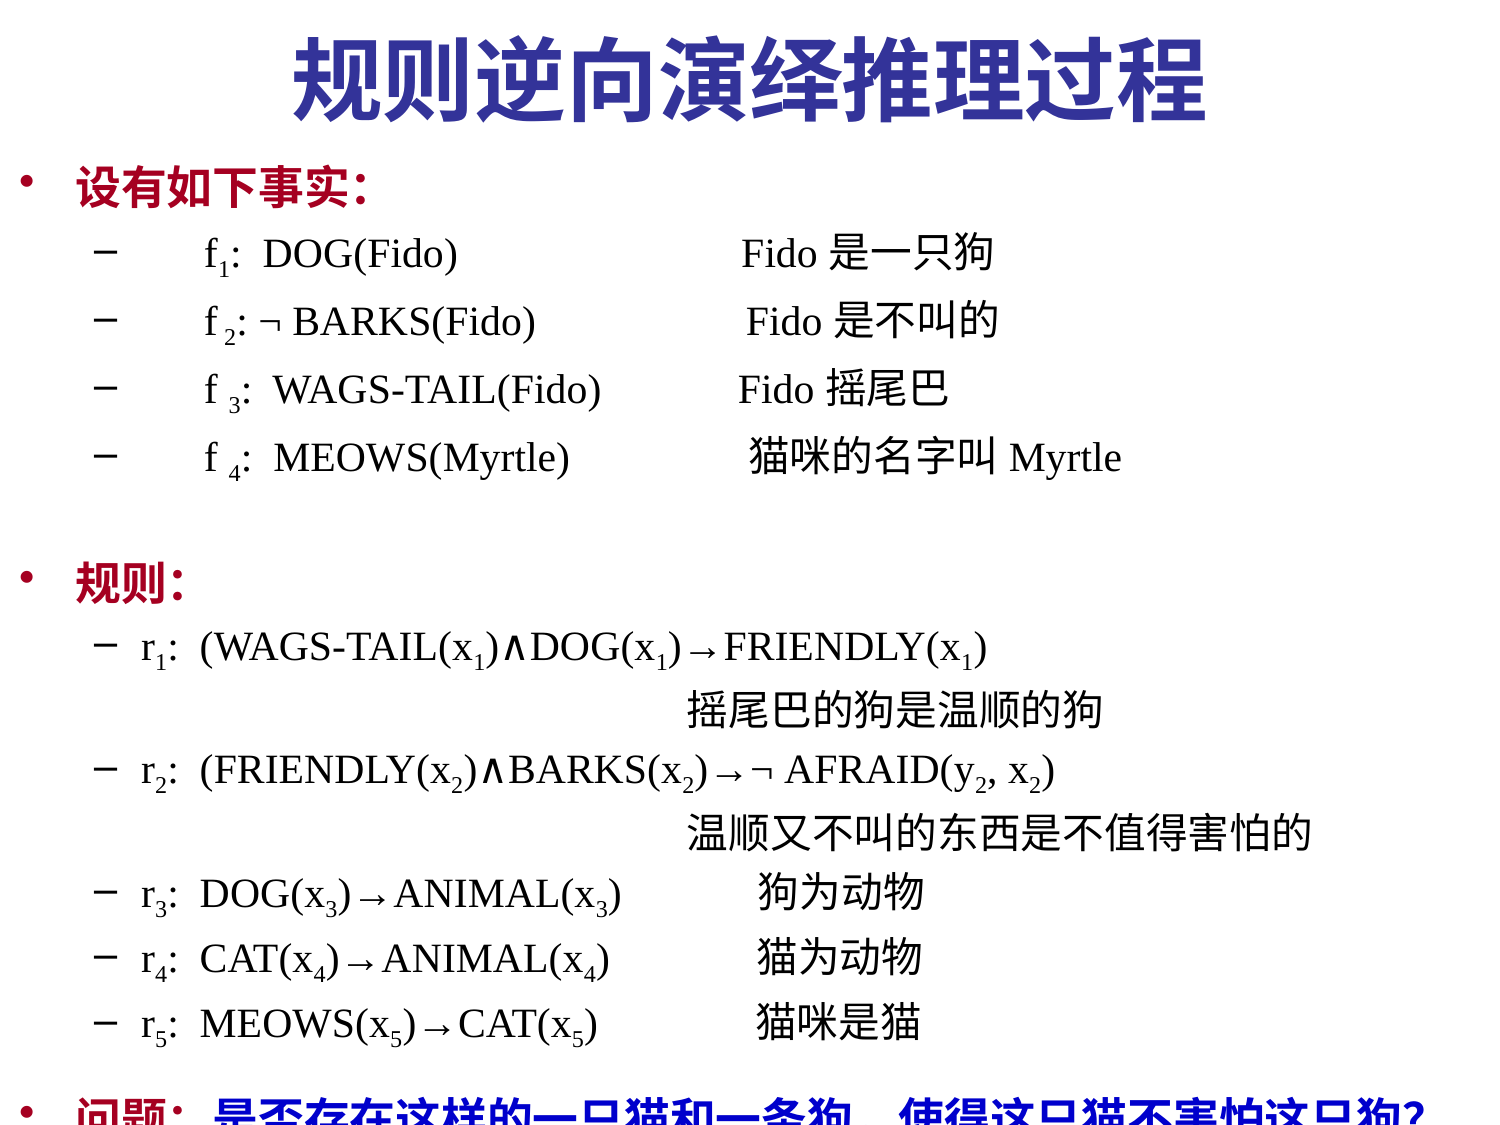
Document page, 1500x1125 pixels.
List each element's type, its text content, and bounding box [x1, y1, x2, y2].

title 规则逆向演绎推理过程 [75, 0, 1425, 149]
list 设有如下事实： f1: DOG(Fido) Fido是一只狗 f 2: ¬ BARKS(Fido) Fido是不叫的 f 3: WAGS-TAIL(Fido) Fido摇尾巴 f 4: MEOWS(Myrtle) 猫咪的名字叫Myrtle 规则： r1: (WAGS-TAIL(x1)∧DOG(x1)→FRIENDLY(x1) 摇尾巴的狗是温顺的狗 r2: (FRIENDLY(x2)∧BARKS(x2)→¬ AFRAID(y2, x2) 温顺又不叫的东西是不值得害怕的 r3: DOG(x3)→ANIMAL(x3) 狗为动物 r4: CAT(x4)→ANIMAL(x4) 猫为动物 r5: MEOWS(x5)→CAT(x5) 猫咪是猫 问题：是否存在这样的一只猫和一条狗，使得这只猫不害怕这只狗？ [4, 149, 1500, 946]
